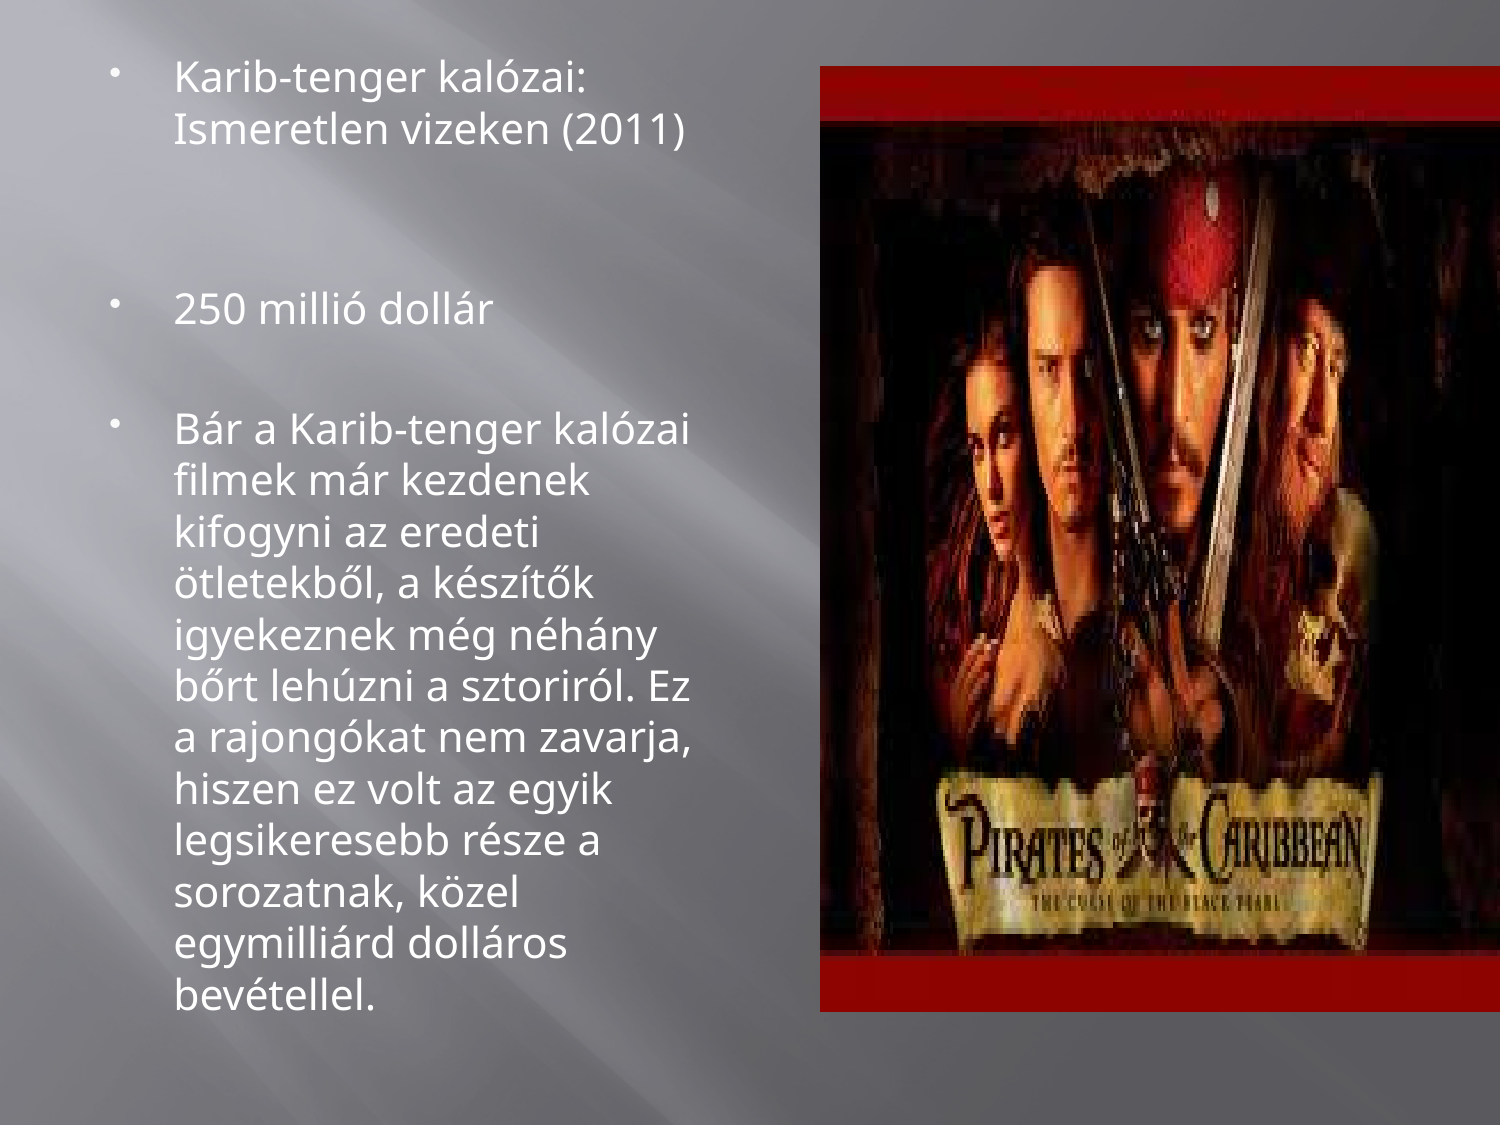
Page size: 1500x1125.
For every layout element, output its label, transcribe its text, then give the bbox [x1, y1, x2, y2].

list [820, 66, 1500, 1012]
list Karib-tenger kalózai: Ismeretlen vizeken (2011) 250 millió dollár Bár a Karib-tenger kalózai filmek már kezdenek kifogyni az eredeti ötletekből, a készítők igyekeznek még néhány bőrt lehúzni a sztoriról. Ez a rajongókat nem zavarja, hiszen ez volt az egyik legsikeresebb része a sorozatnak, közel egymilliárd dolláros bevétellel. [75, 42, 738, 1035]
